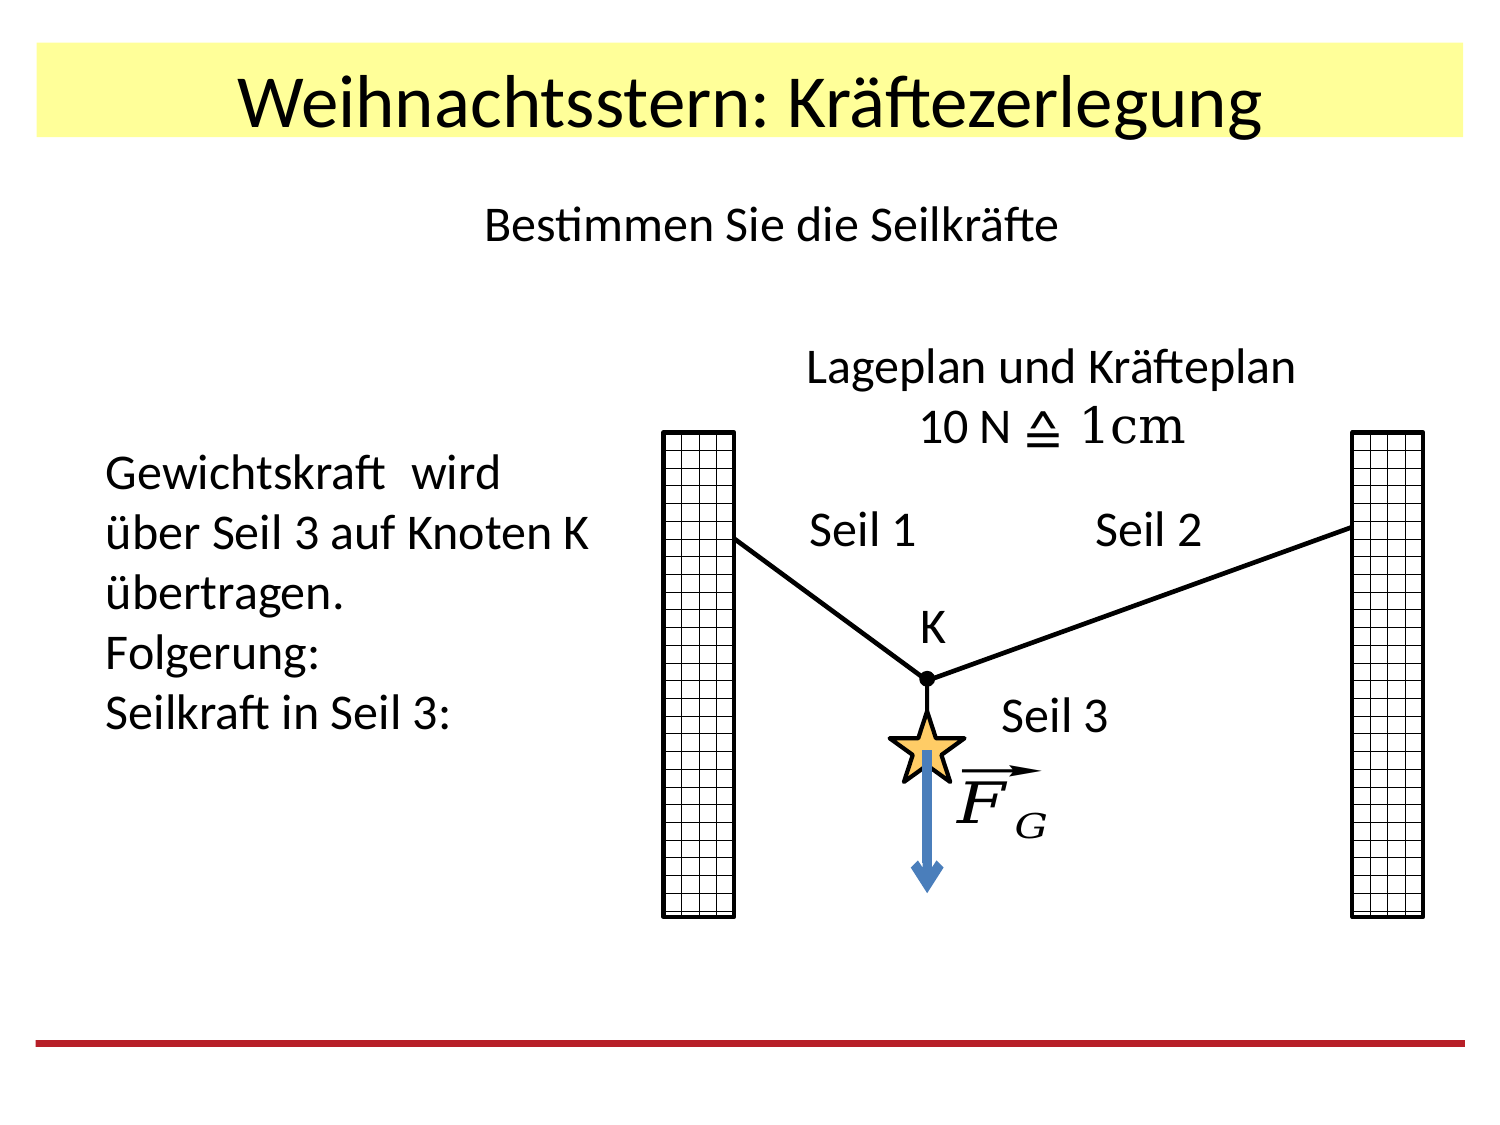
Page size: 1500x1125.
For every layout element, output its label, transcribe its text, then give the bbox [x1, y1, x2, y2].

text_box [887, 715, 967, 784]
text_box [734, 538, 921, 681]
text_box Seil 3 [986, 689, 1125, 750]
text_box [1350, 430, 1425, 919]
title Weihnachtsstern: Kräftezerlegung [75, 45, 1425, 233]
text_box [926, 750, 1050, 894]
text_box Seil 1 [795, 489, 933, 537]
text_box [661, 430, 736, 919]
text_box Bestimmen Sie die Seilkräfte [469, 184, 1075, 260]
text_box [926, 526, 1353, 681]
text_box Seil 2 [1080, 489, 1218, 525]
text_box Lageplan und Kräfteplan 10 N ≙ 1cm [791, 326, 1324, 461]
